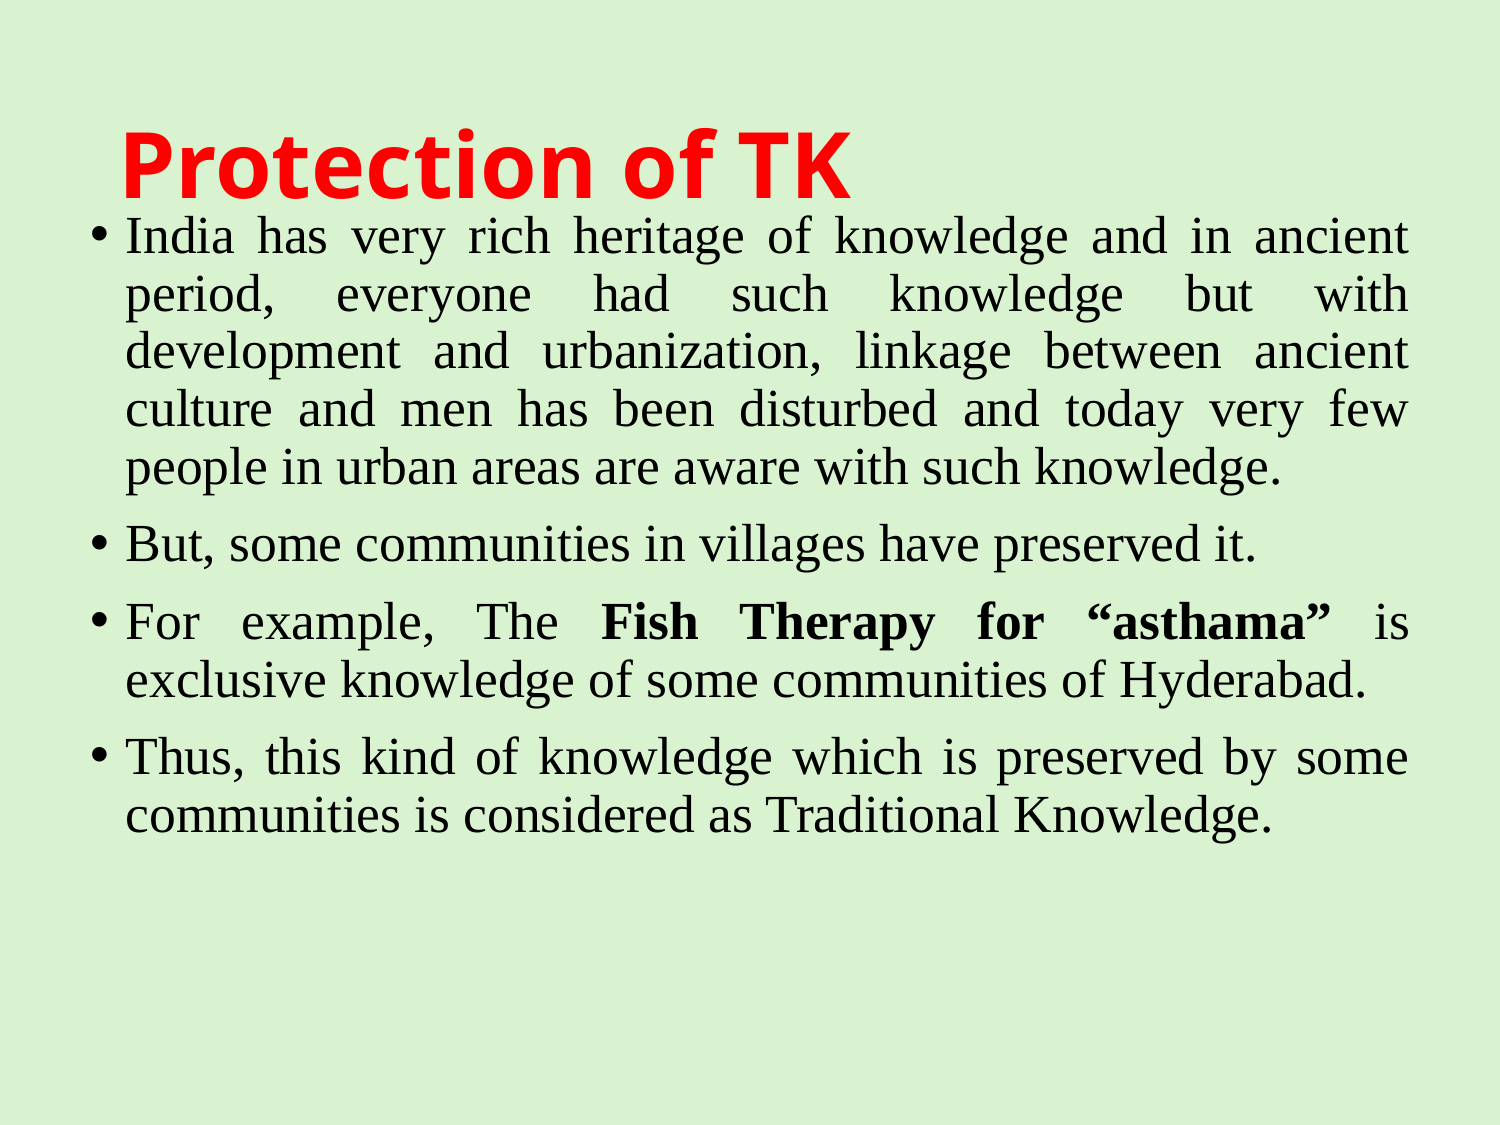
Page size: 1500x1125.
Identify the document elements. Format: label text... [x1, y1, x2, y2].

list India has very rich heritage of knowledge and in ancient period, everyone had such knowledge but with development and urbanization, linkage between ancient culture and men has been disturbed and today very few people in urban areas are aware with such knowledge. But, some communities in villages have preserved it. For example, The Fish Therapy for “asthama” is exclusive knowledge of some communities of Hyderabad. Thus, this kind of knowledge which is preserved by some communities is considered as Traditional Knowledge. [75, 200, 1425, 943]
title Protection of TK [103, 59, 1397, 200]
